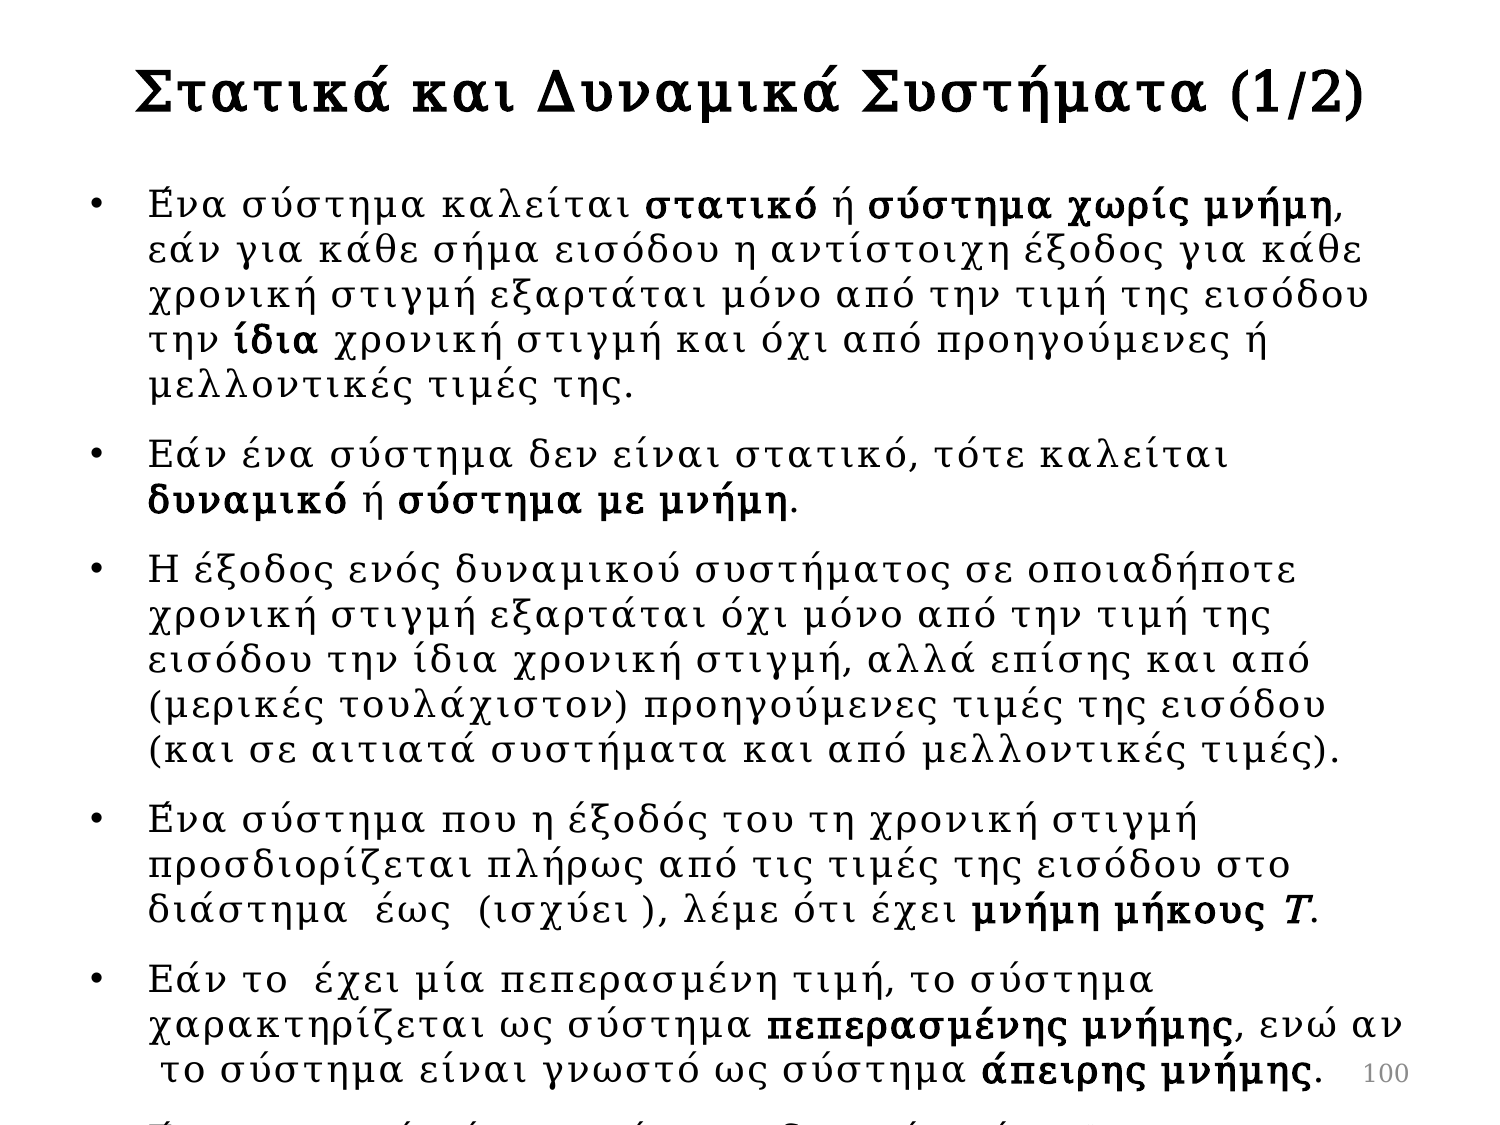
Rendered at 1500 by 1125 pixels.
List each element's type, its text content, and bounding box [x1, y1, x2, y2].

title Στατικά και Δυναμικά Συστήματα (1/2) [75, 19, 1425, 159]
slide_number 100 [1222, 1042, 1425, 1103]
